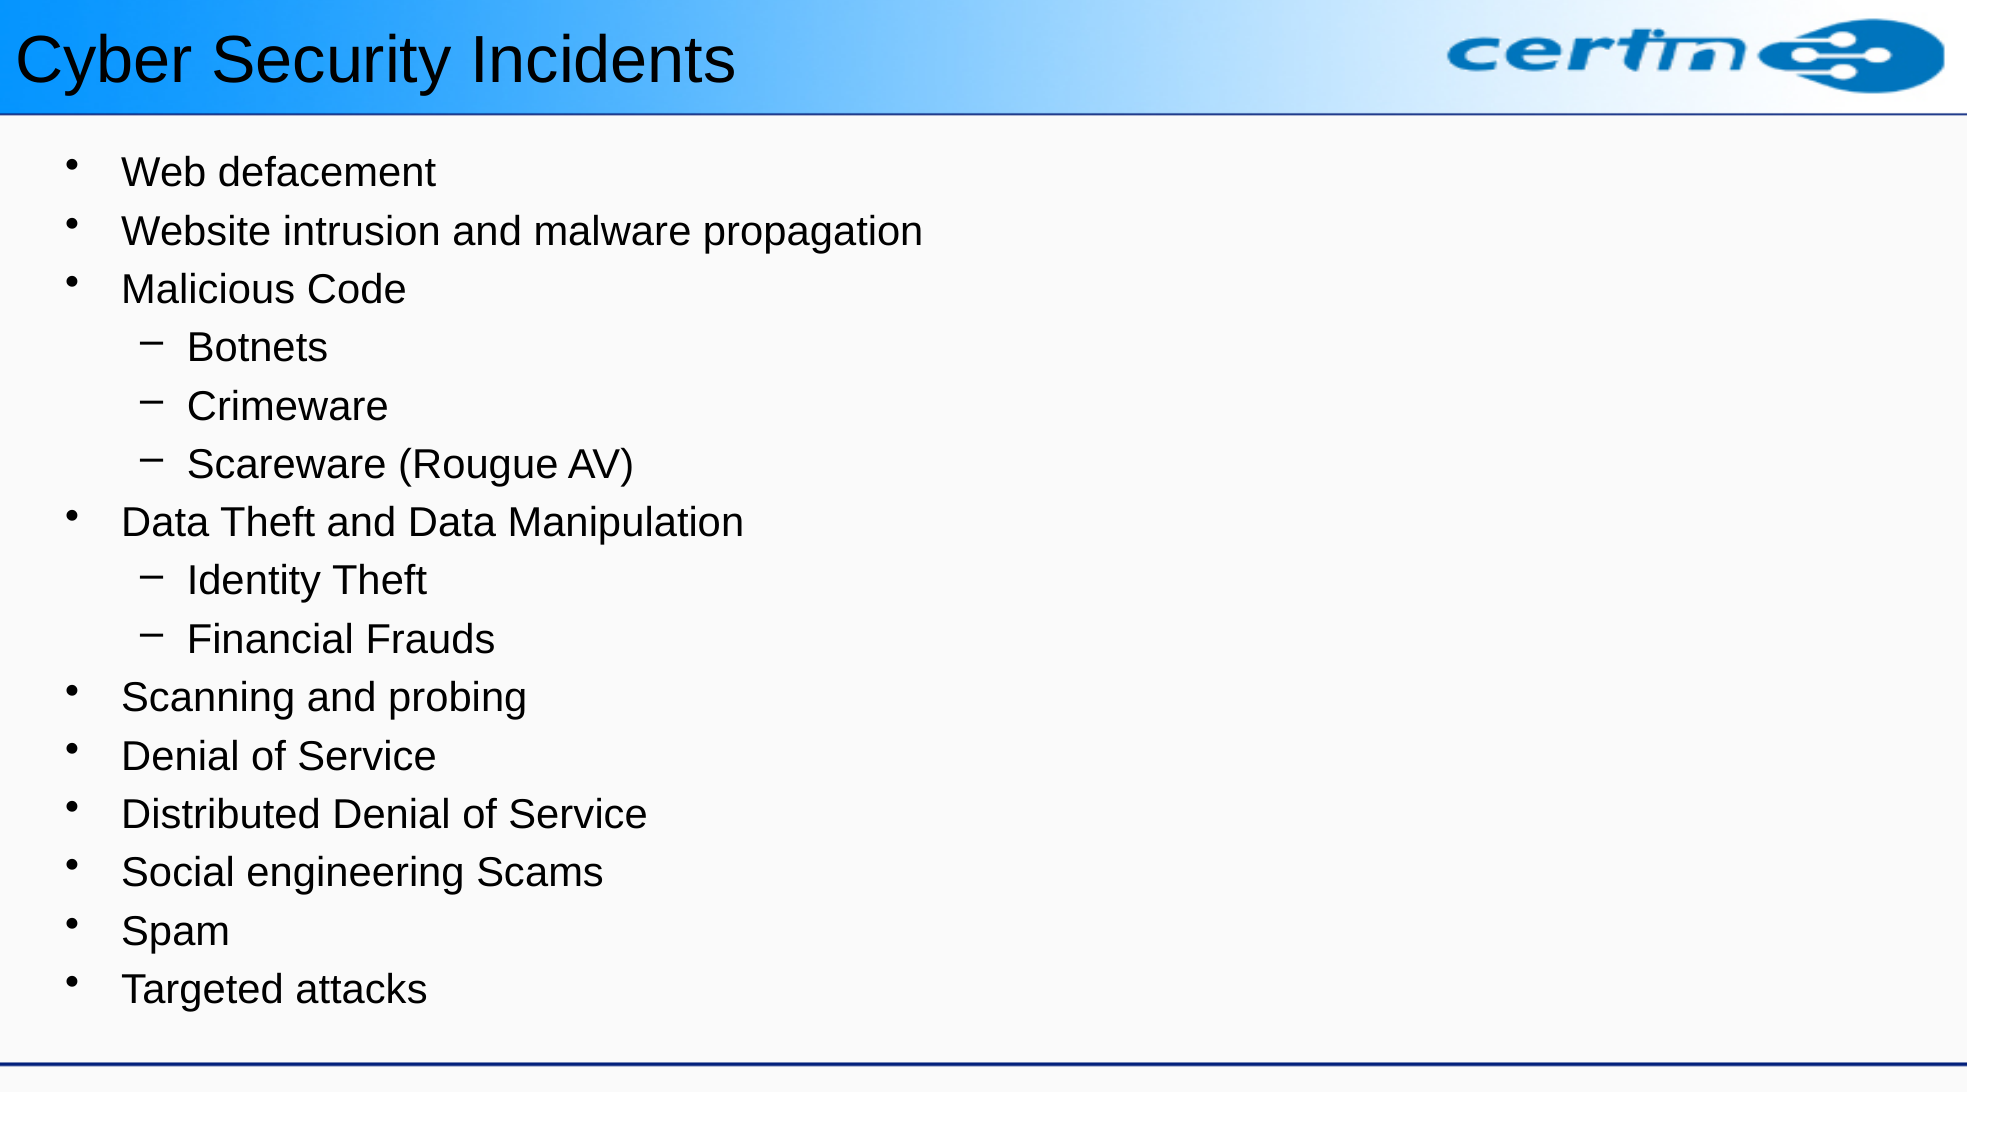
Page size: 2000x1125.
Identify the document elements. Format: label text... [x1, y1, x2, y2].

list Web defacement Website intrusion and malware propagation Malicious Code Botnets Crimeware Scareware (Rougue AV) Data Theft and Data Manipulation Identity Theft Financial Frauds Scanning and probing Denial of Service Distributed Denial of Service Social engineering Scams Spam Targeted attacks [49, 137, 1950, 1026]
title Cyber Security Incidents [0, 0, 1800, 113]
picture [0, 0, 1967, 1092]
